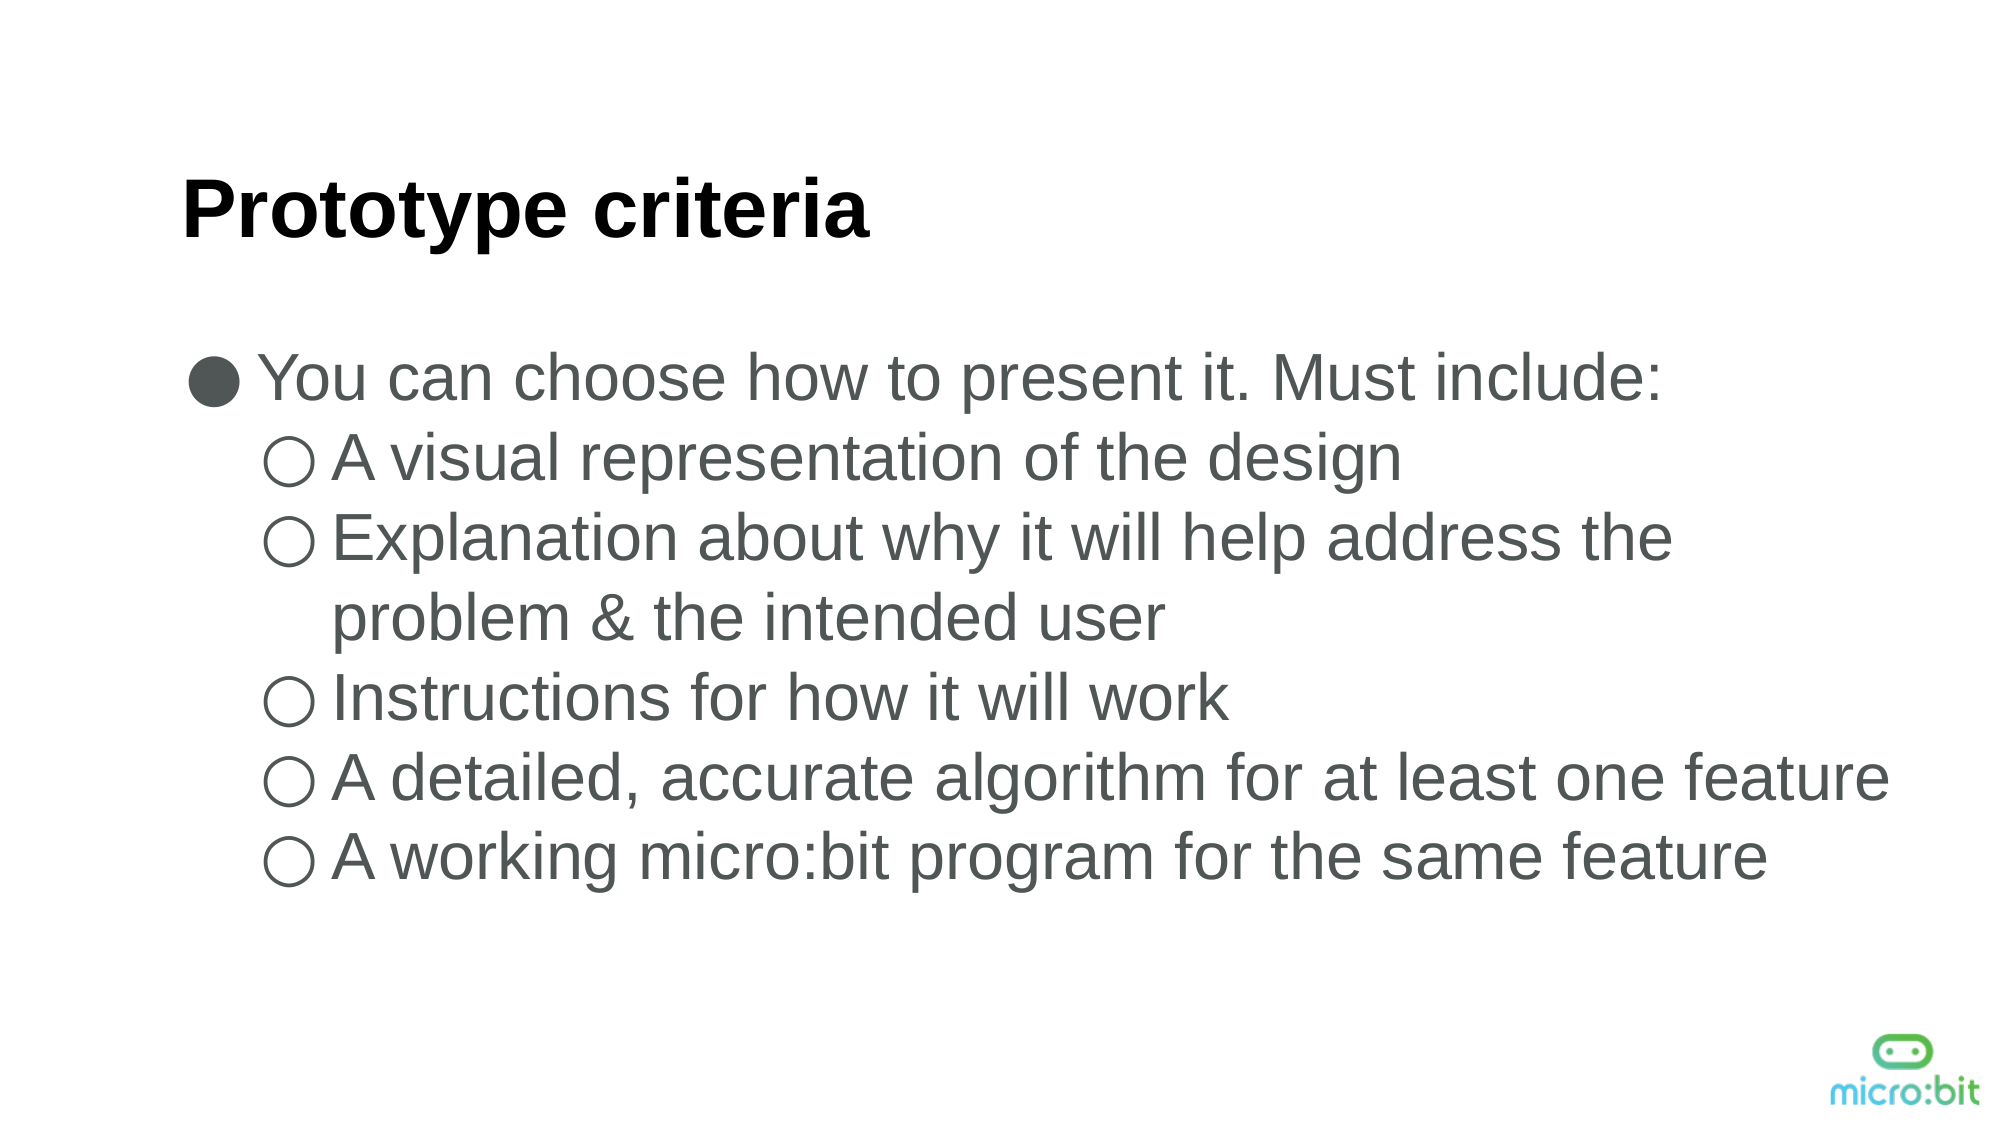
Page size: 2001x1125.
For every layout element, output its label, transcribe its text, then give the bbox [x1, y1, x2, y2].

text_box Prototype criteria You can choose how to present it. Must include: A visual representation of the design Explanation about why it will help address the problem & the intended user Instructions for how it will work A detailed, accurate algorithm for at least one feature A working micro:bit program for the same feature [166, 60, 1918, 884]
picture [1830, 1029, 1980, 1106]
